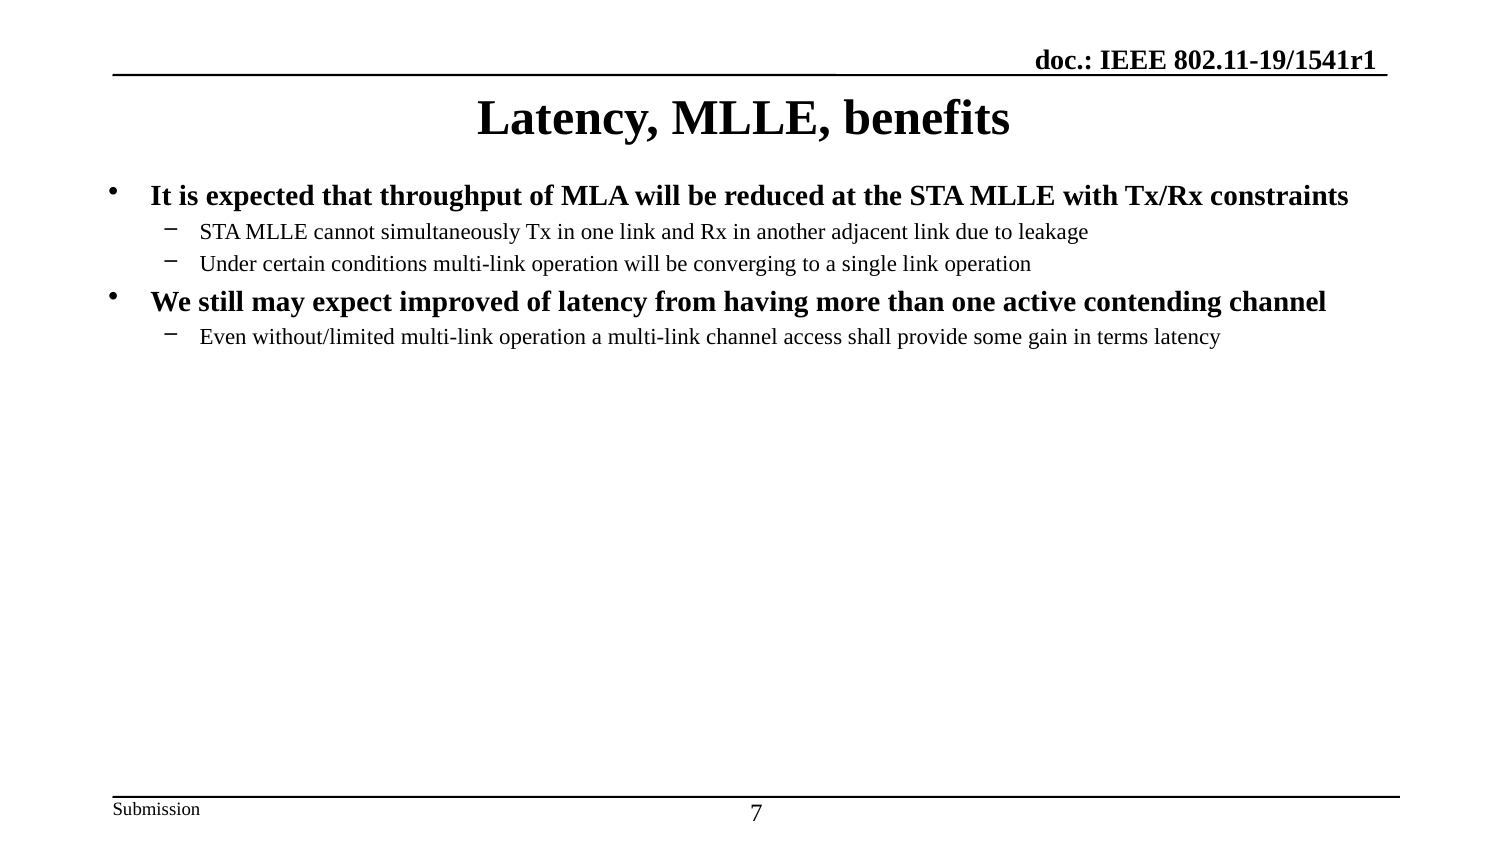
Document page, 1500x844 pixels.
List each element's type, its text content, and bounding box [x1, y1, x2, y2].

list It is expected that throughput of MLA will be reduced at the STA MLLE with Tx/Rx constraints STA MLLE cannot simultaneously Tx in one link and Rx in another adjacent link due to leakage Under certain conditions multi-link operation will be converging to a single link operation We still may expect improved of latency from having more than one active contending channel Even without/limited multi-link operation a multi-link channel access shall provide some gain in terms latency [93, 169, 1425, 725]
slide_number 7 [743, 796, 770, 828]
title Latency, MLLE, benefits [75, 77, 1425, 152]
